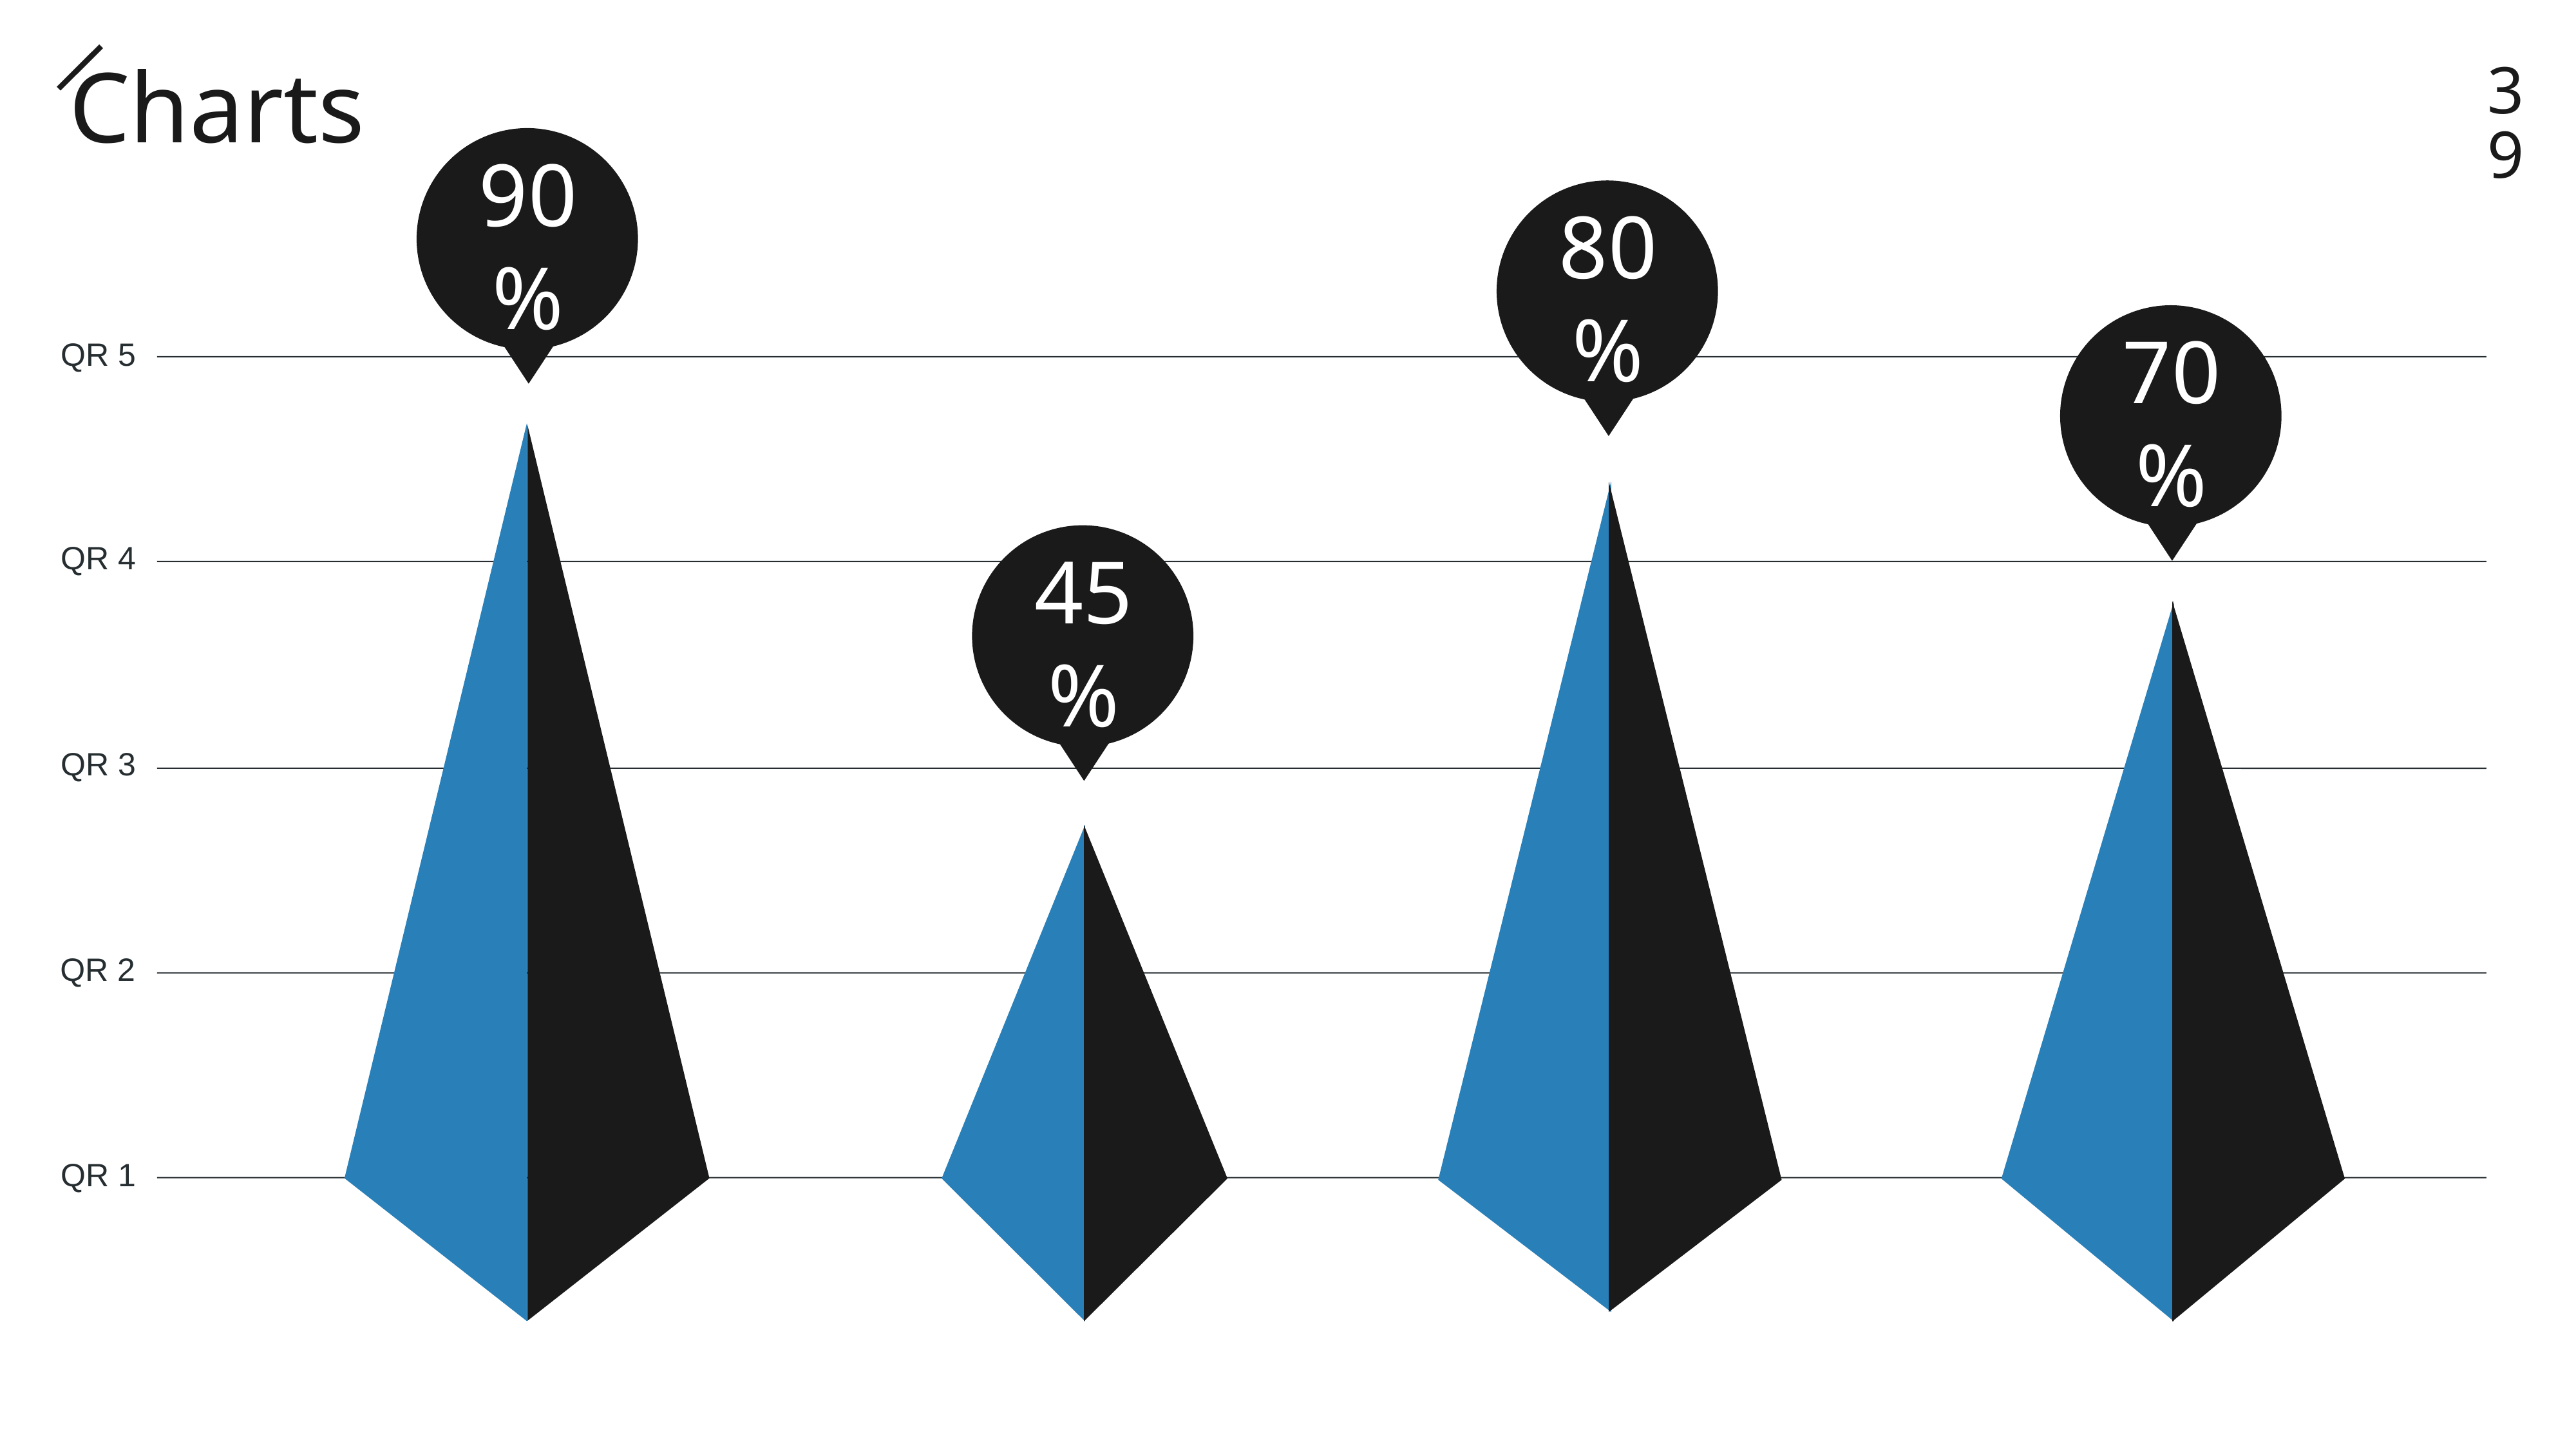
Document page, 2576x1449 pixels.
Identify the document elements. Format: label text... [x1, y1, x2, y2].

text_box [2172, 601, 2345, 1321]
text_box [1609, 481, 1782, 1312]
text_box Charts [69, 46, 365, 162]
text_box QR 1 [59, 1148, 137, 1204]
text_box [344, 423, 527, 1321]
text_box QR 4 [55, 536, 142, 582]
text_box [972, 525, 1194, 781]
text_box QR 2 [51, 945, 144, 997]
text_box [527, 423, 710, 1321]
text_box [1496, 180, 1718, 437]
text_box QR 5 [59, 335, 137, 376]
text_box [942, 828, 1084, 1320]
text_box [1438, 491, 1609, 1311]
text_box QR 3 [59, 744, 138, 786]
slide_number 39 [2477, 44, 2535, 122]
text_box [416, 128, 638, 384]
text_box [1084, 824, 1228, 1321]
text_box [2001, 607, 2172, 1320]
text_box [2060, 305, 2282, 561]
